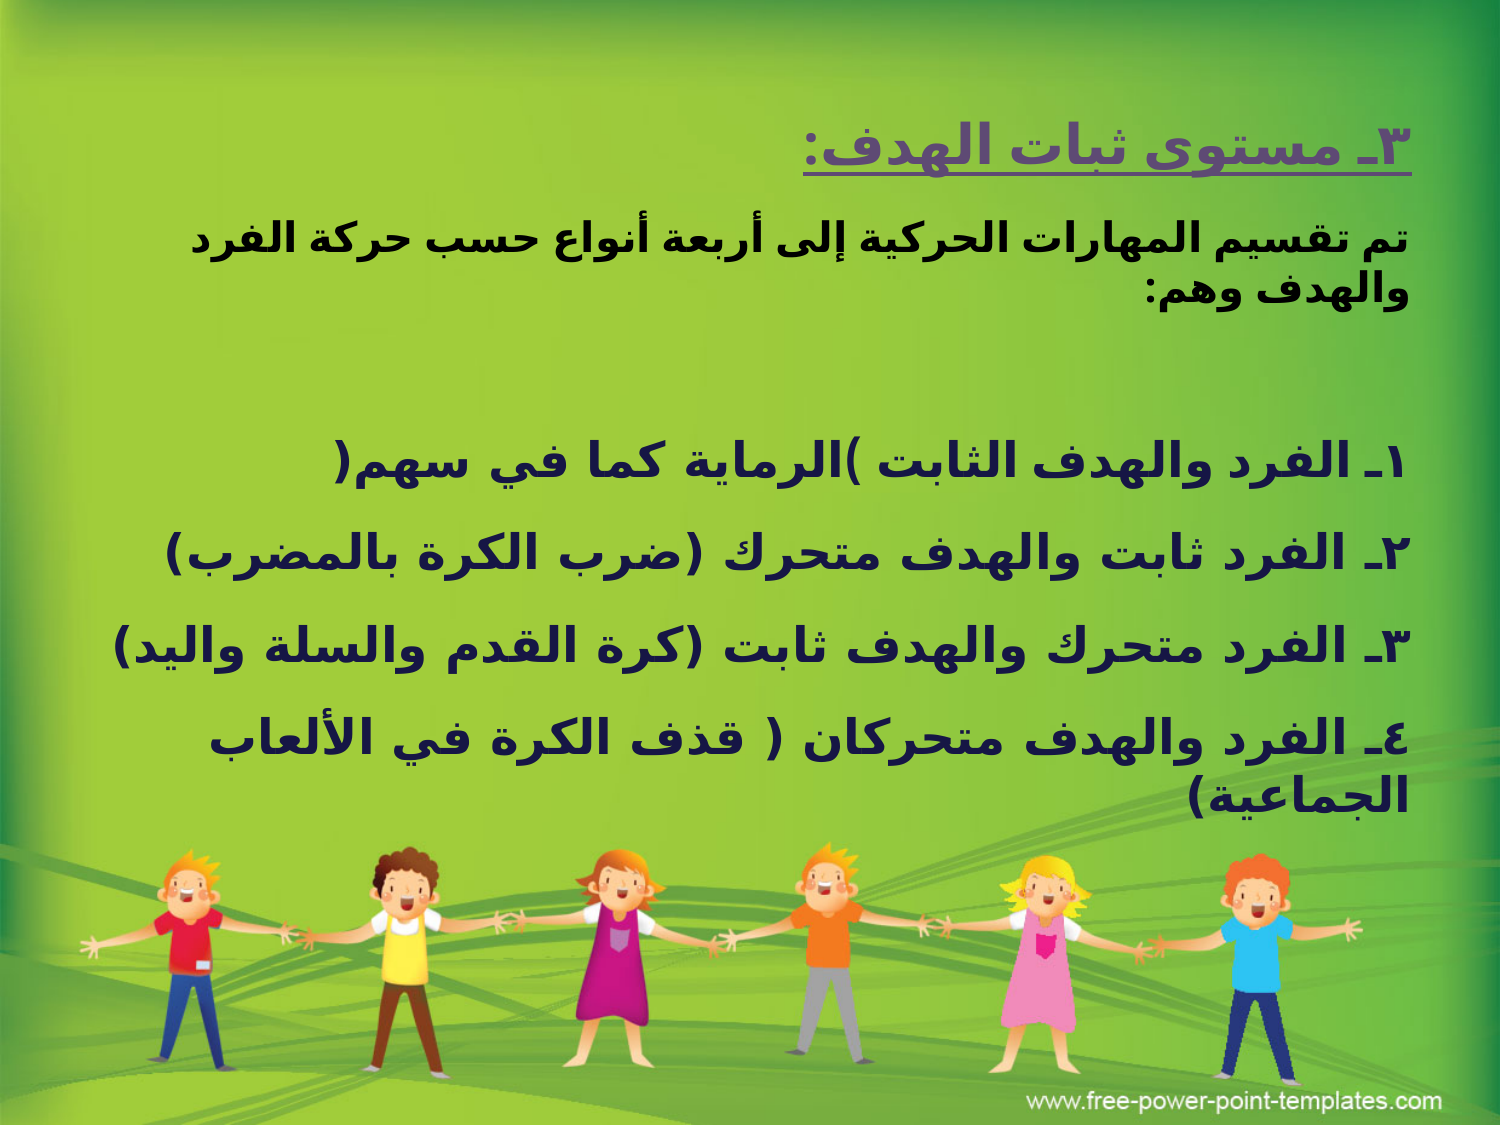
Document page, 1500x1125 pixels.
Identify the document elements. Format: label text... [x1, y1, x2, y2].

picture [0, 0, 1500, 1125]
list ٣ـ مستوى ثبات الهدف: تم تقسيم المهارات الحركية إلى أربعة أنواع حسب حركة الفرد والهدف وهم: ١ـ الفرد والهدف الثابت )الرماية كما في سهم( ٢ـ الفرد ثابت والهدف متحرك (ضرب الكرة بالمضرب) ٣ـ الفرد متحرك والهدف ثابت (كرة القدم والسلة واليد) ٤ـ الفرد والهدف متحركان ( قذف الكرة في الألعاب الجماعية) [76, 101, 1427, 845]
